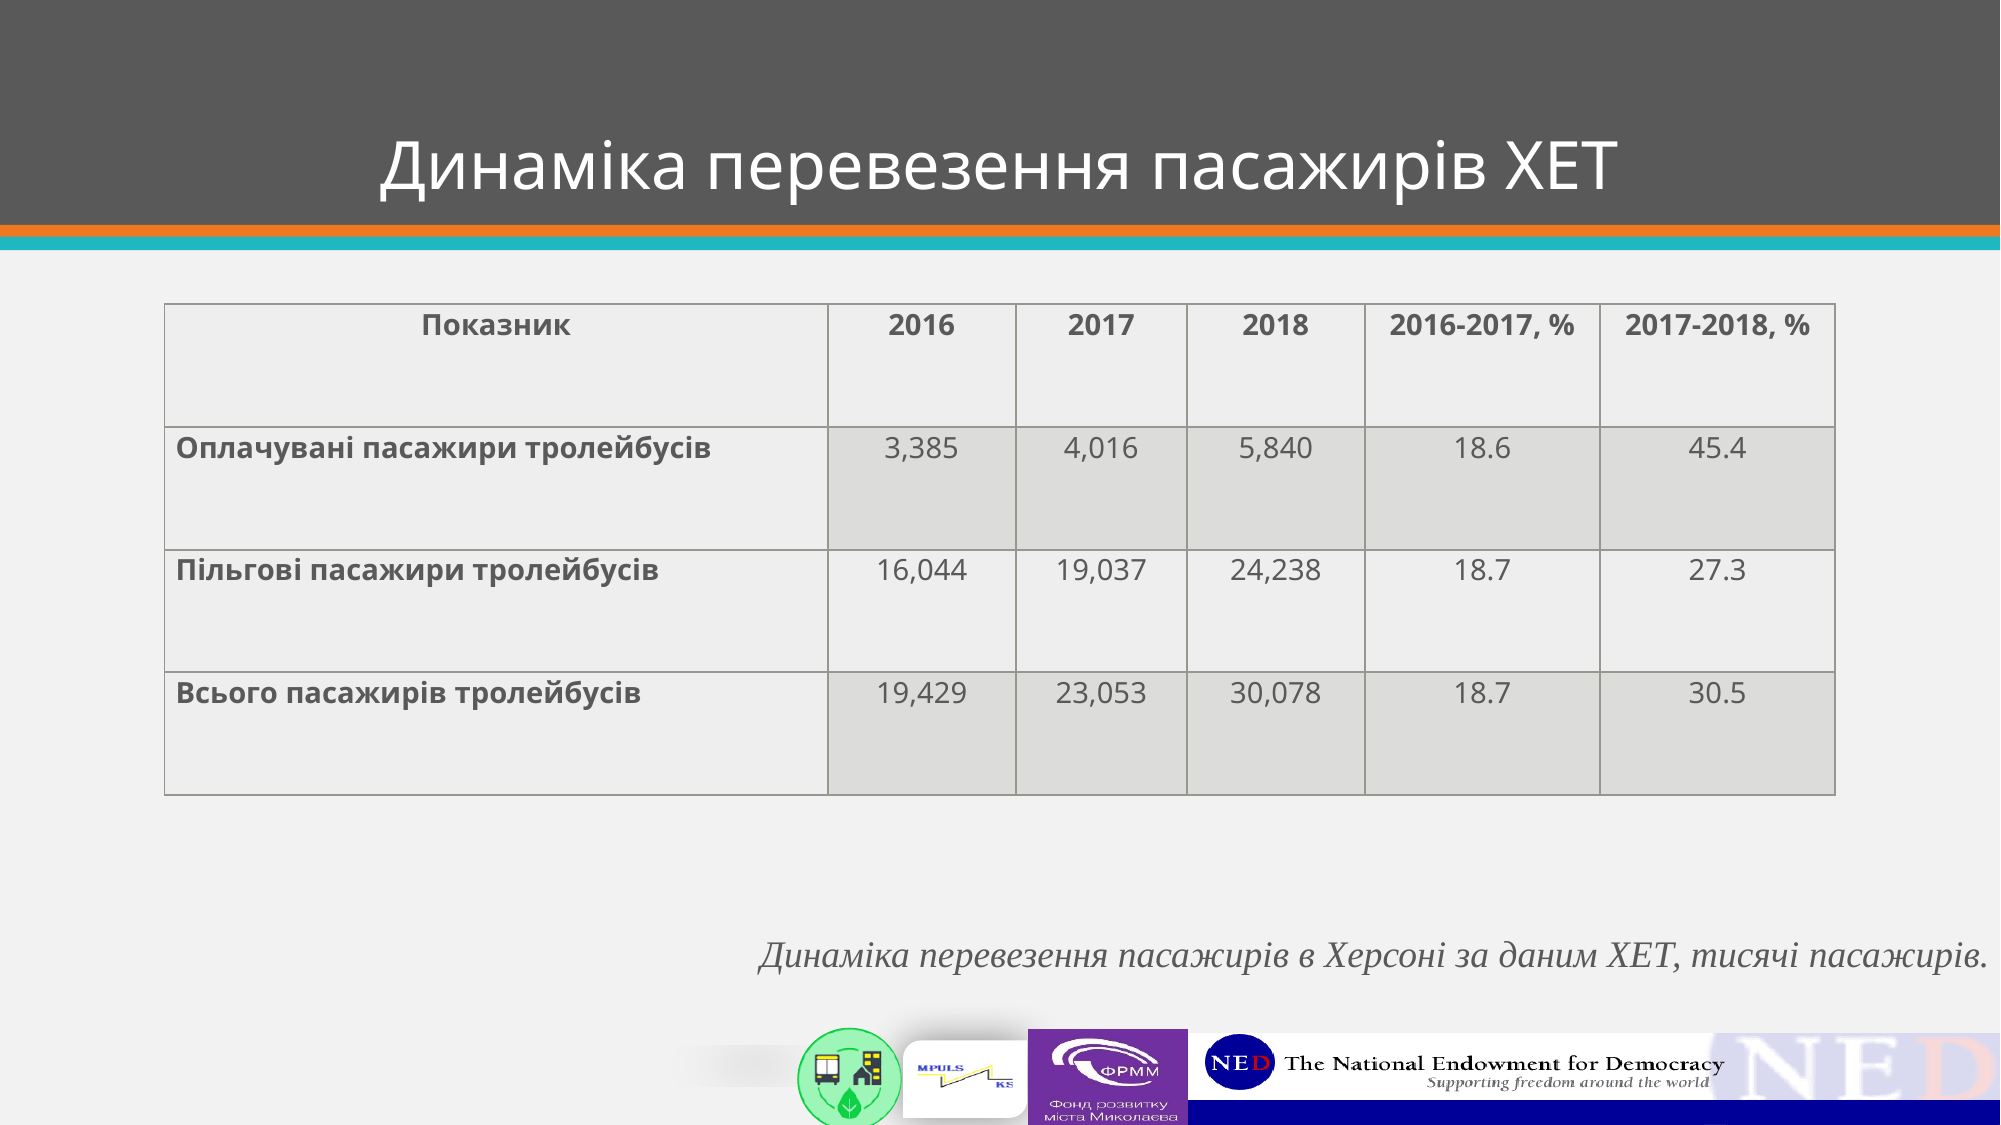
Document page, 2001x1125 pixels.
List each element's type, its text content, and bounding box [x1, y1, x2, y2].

table_cell 24,238 [1188, 551, 1364, 671]
table_cell Всього пасажирів тролейбусів [165, 673, 827, 794]
picture [797, 1027, 902, 1125]
table_cell 16,044 [829, 551, 1015, 671]
text_box Динаміка перевезення пасажирів в Херсоні за даним ХЕТ, тисячі пасажирів. [745, 916, 2000, 983]
table_cell 5,840 [1188, 428, 1364, 549]
table_cell Оплачувані пасажири тролейбусів [165, 428, 827, 549]
table_cell 19,037 [1017, 551, 1186, 671]
table_cell 45.4 [1601, 428, 1834, 549]
table_header Показник [165, 305, 827, 426]
table_cell Пільгові пасажири тролейбусів [165, 551, 827, 671]
table_cell 30.5 [1601, 673, 1834, 794]
table_header 2017 [1017, 305, 1186, 426]
table_cell 27.3 [1601, 551, 1834, 671]
picture [1028, 1029, 2000, 1125]
table_header 2018 [1188, 305, 1364, 426]
table_cell 30,078 [1188, 673, 1364, 794]
table_cell 19,429 [829, 673, 1015, 794]
picture [910, 1047, 1020, 1111]
table_cell 4,016 [1017, 428, 1186, 549]
table_cell 18.6 [1366, 428, 1599, 549]
table_header 2017-2018, % [1601, 305, 1834, 426]
table_cell 3,385 [829, 428, 1015, 549]
title Динаміка перевезення пасажирів ХЕТ [212, 41, 1788, 212]
table_cell 23,053 [1017, 673, 1186, 794]
table_header 2016-2017, % [1366, 305, 1599, 426]
table_cell 18.7 [1366, 673, 1599, 794]
table_cell 18.7 [1366, 551, 1599, 671]
table_header 2016 [829, 305, 1015, 426]
